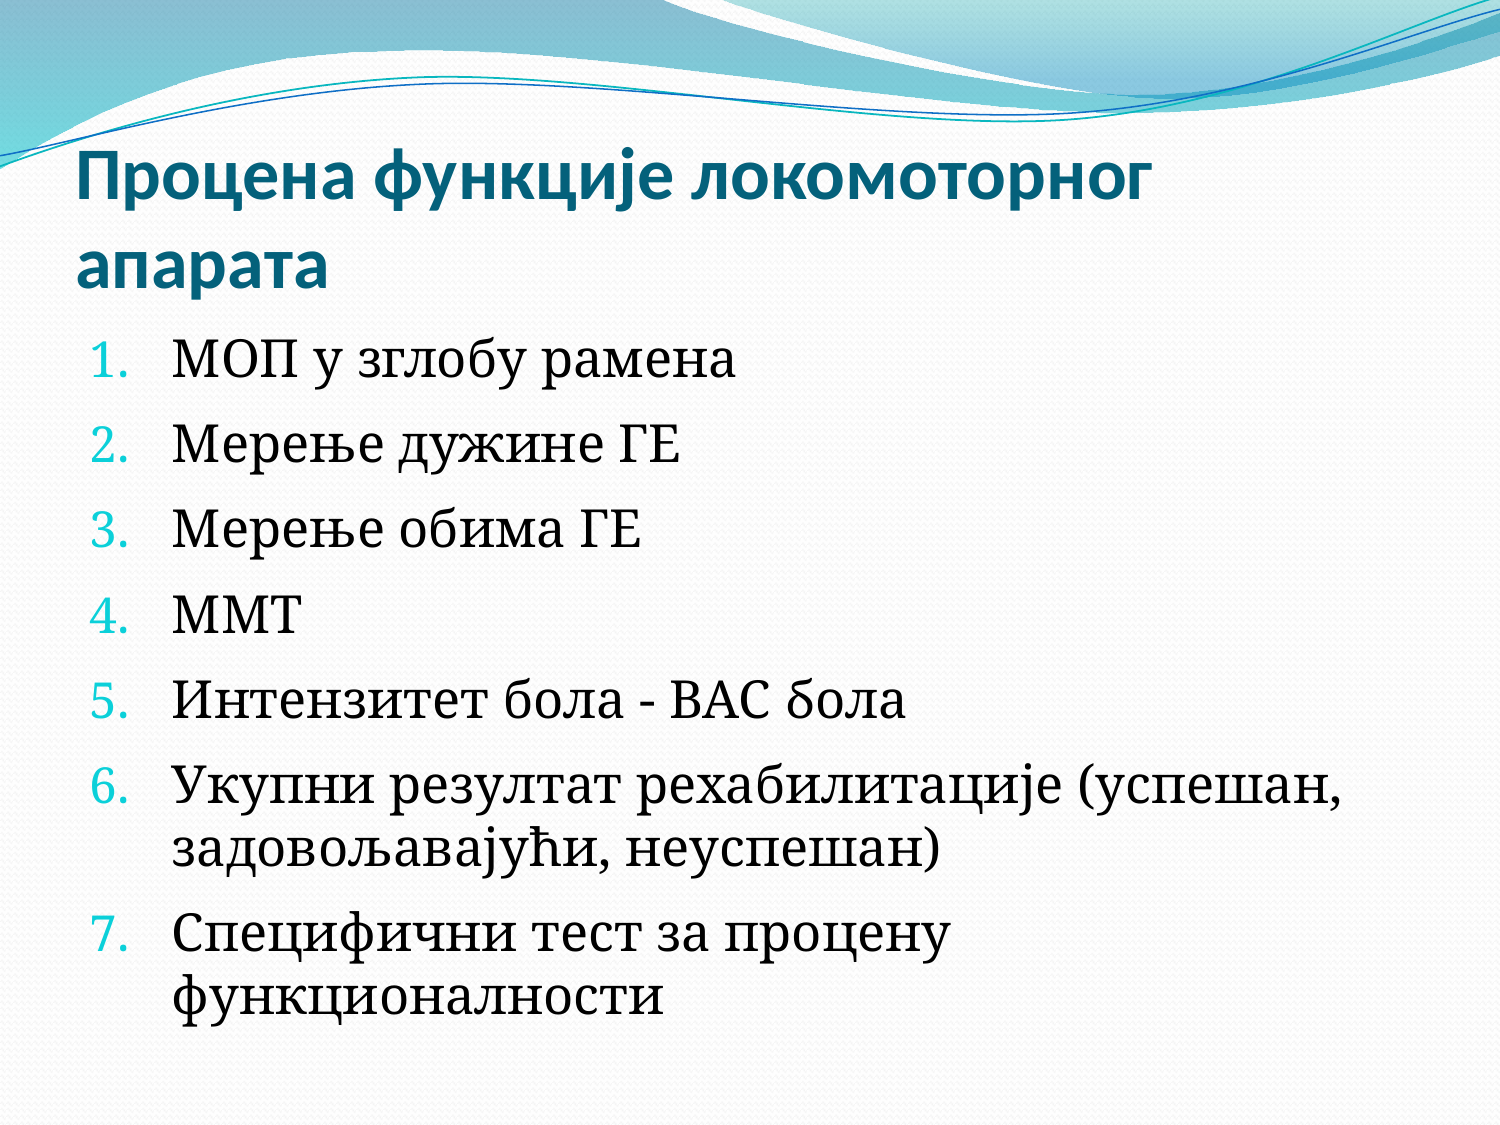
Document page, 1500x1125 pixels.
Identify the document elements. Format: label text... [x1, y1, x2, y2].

title Процена функције локомоторног апарата [75, 115, 1425, 303]
list МОП у зглобу рамена Мерење дужине ГЕ Мерење обима ГЕ ММТ Интензитет бола - ВАС бола Укупни резултат рехабилитације (успешан, задовољавајући, неуспешан) Специфични тест за процену функционалности [75, 317, 1425, 1038]
